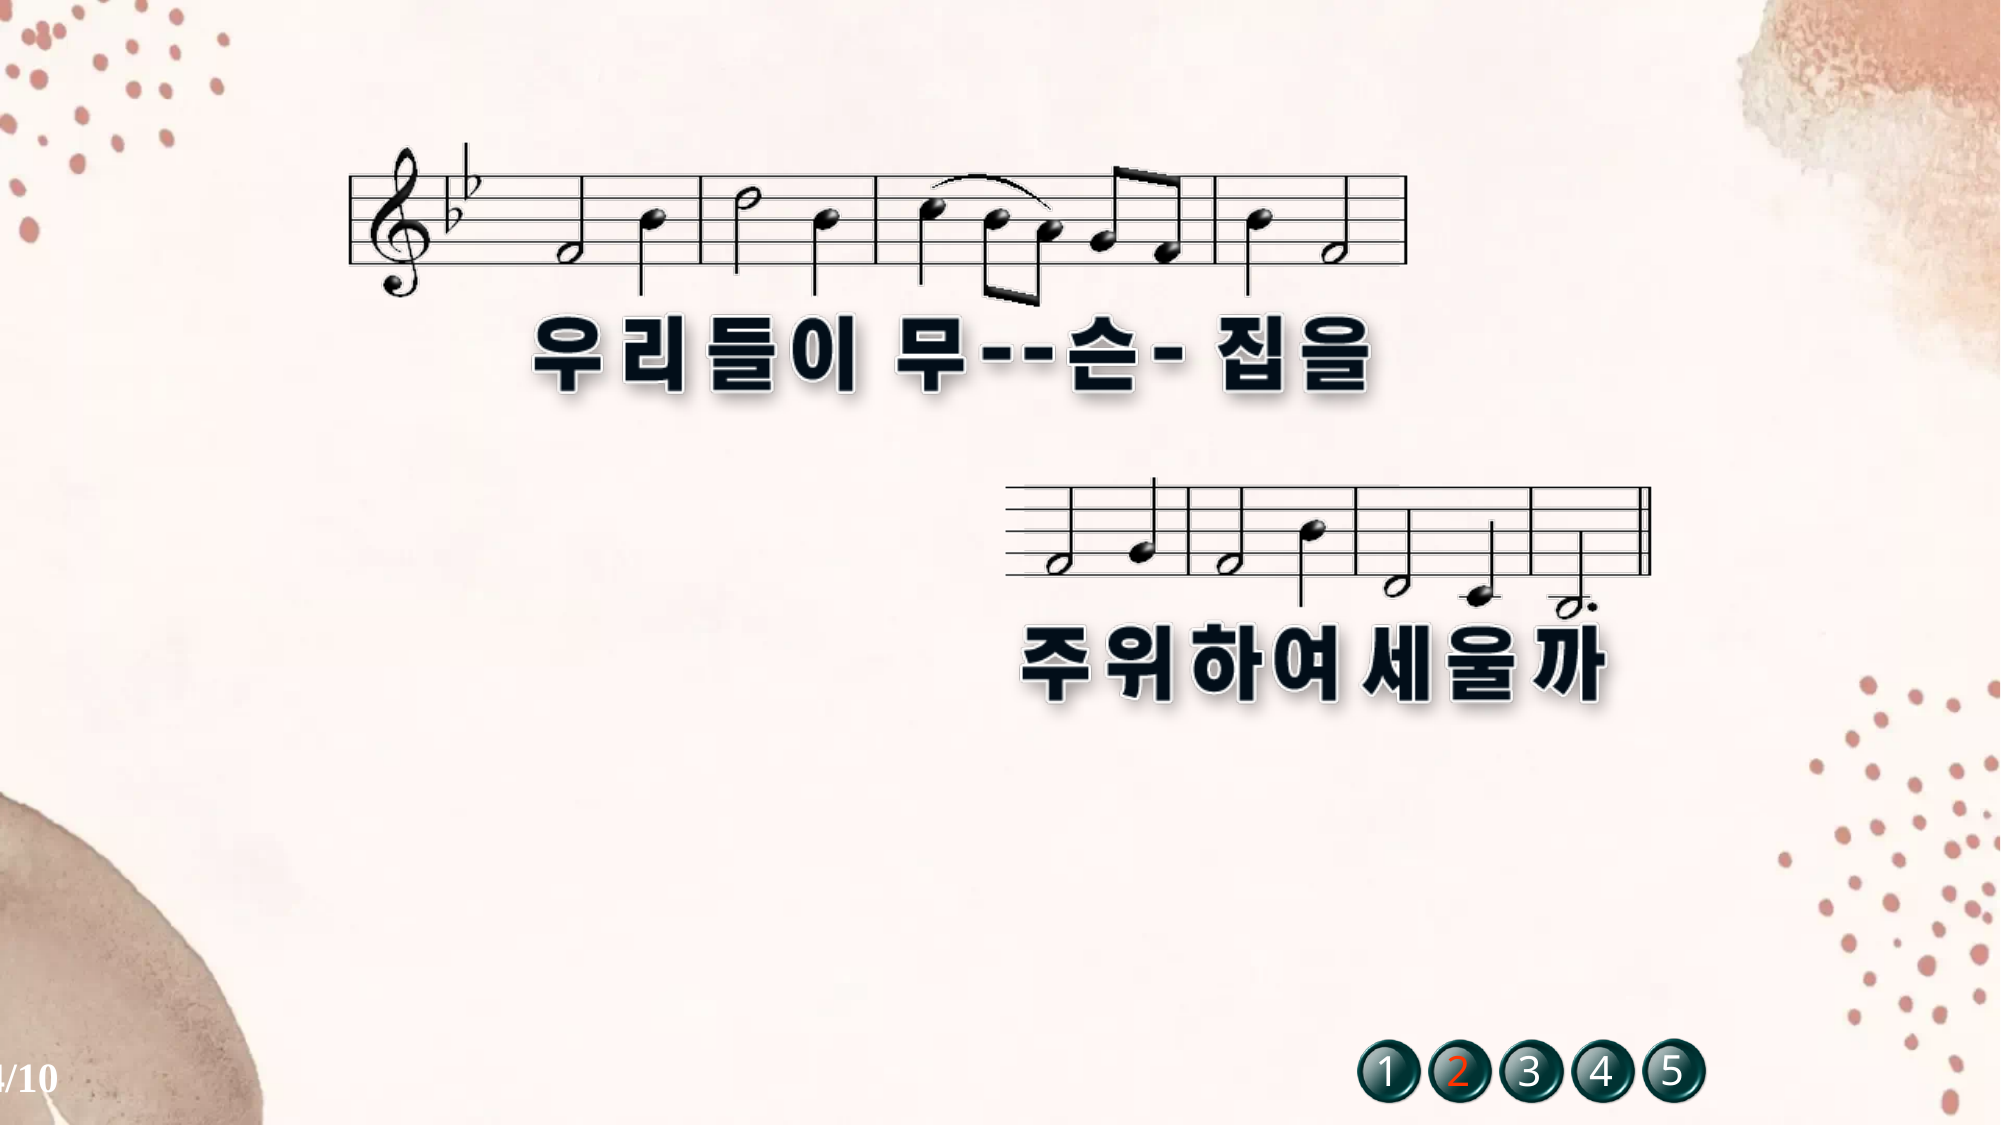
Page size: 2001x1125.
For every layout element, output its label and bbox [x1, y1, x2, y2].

picture [0, 0, 2001, 1125]
text_box [1568, 1035, 1638, 1106]
text_box [1354, 1035, 1424, 1106]
text_box [1639, 1034, 1709, 1106]
text_box [1425, 1035, 1496, 1106]
text_box [1496, 1035, 1567, 1106]
